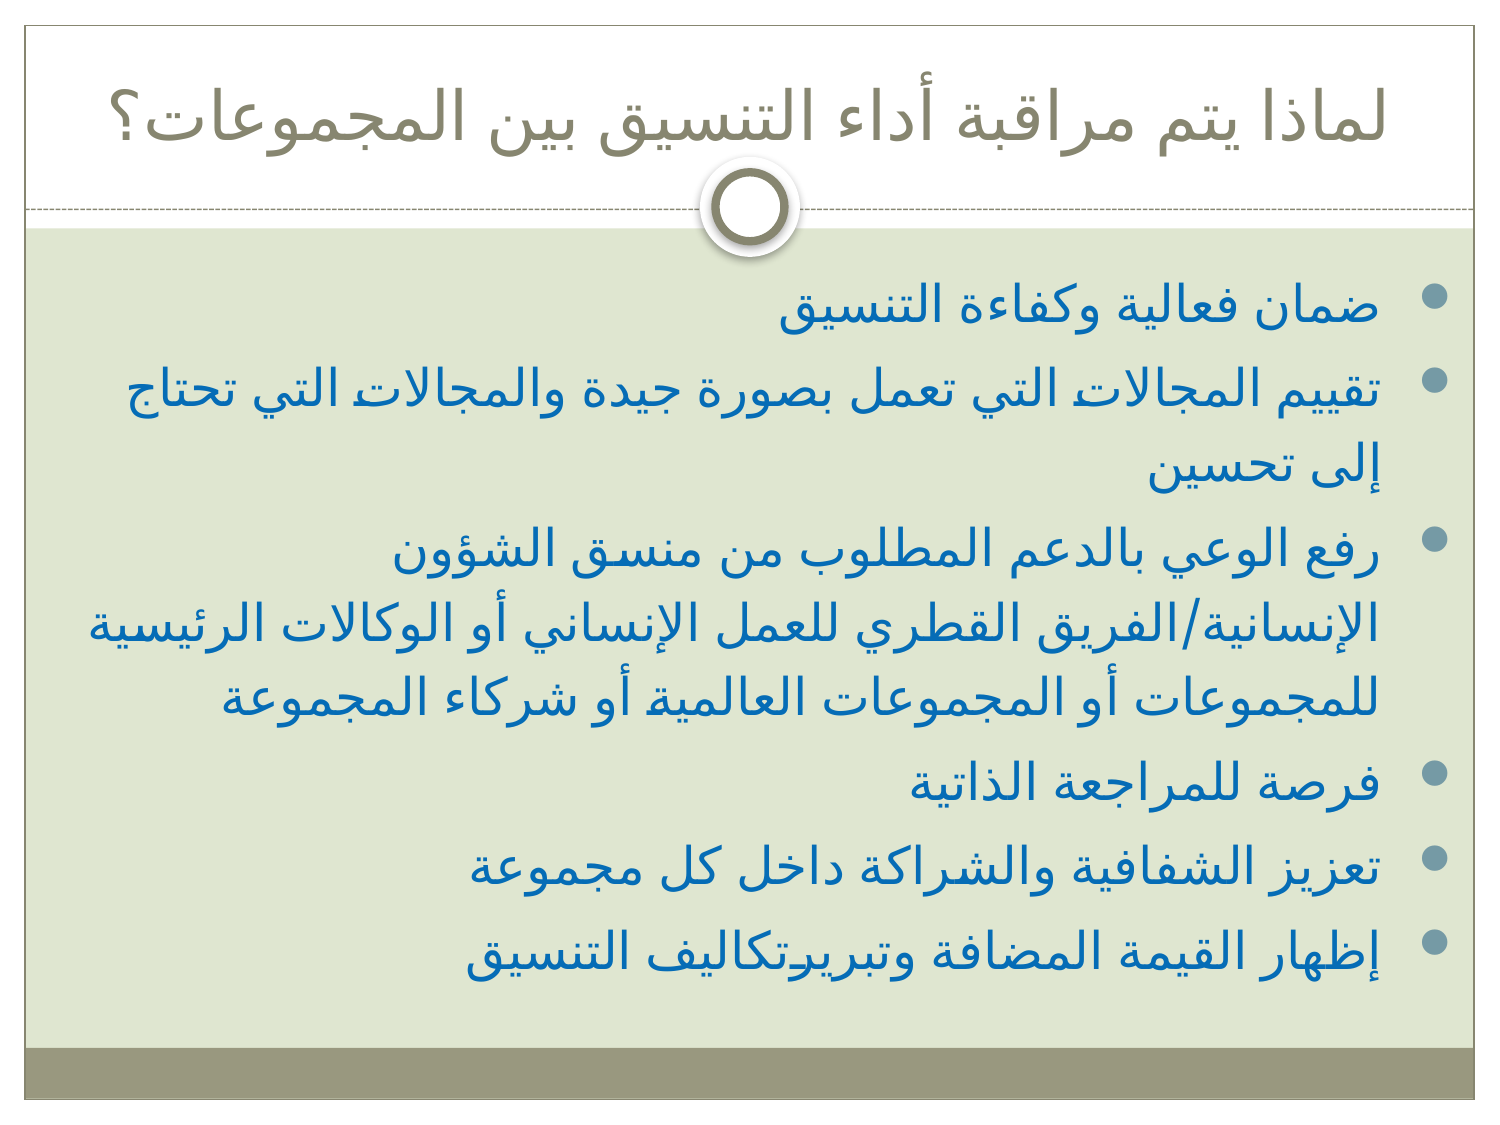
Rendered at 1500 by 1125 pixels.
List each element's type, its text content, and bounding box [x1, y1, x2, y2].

title لماذا يتم مراقبة أداء التنسيق بين المجموعات؟ [49, 37, 1450, 162]
list ضمان فعالية وكفاءة التنسيق تقييم المجالات التي تعمل بصورة جيدة والمجالات التي تحتاج إلى تحسين رفع الوعي بالدعم المطلوب من منسق الشؤون الإنسانية/الفريق القطري للعمل الإنساني أو الوكالات الرئيسية للمجموعات أو المجموعات العالمية أو شركاء المجموعة فرصة للمراجعة الذاتية تعزيز الشفافية والشراكة داخل كل مجموعة إظهار القيمة المضافة وتبريرتكاليف التنسيق [49, 250, 1445, 1047]
